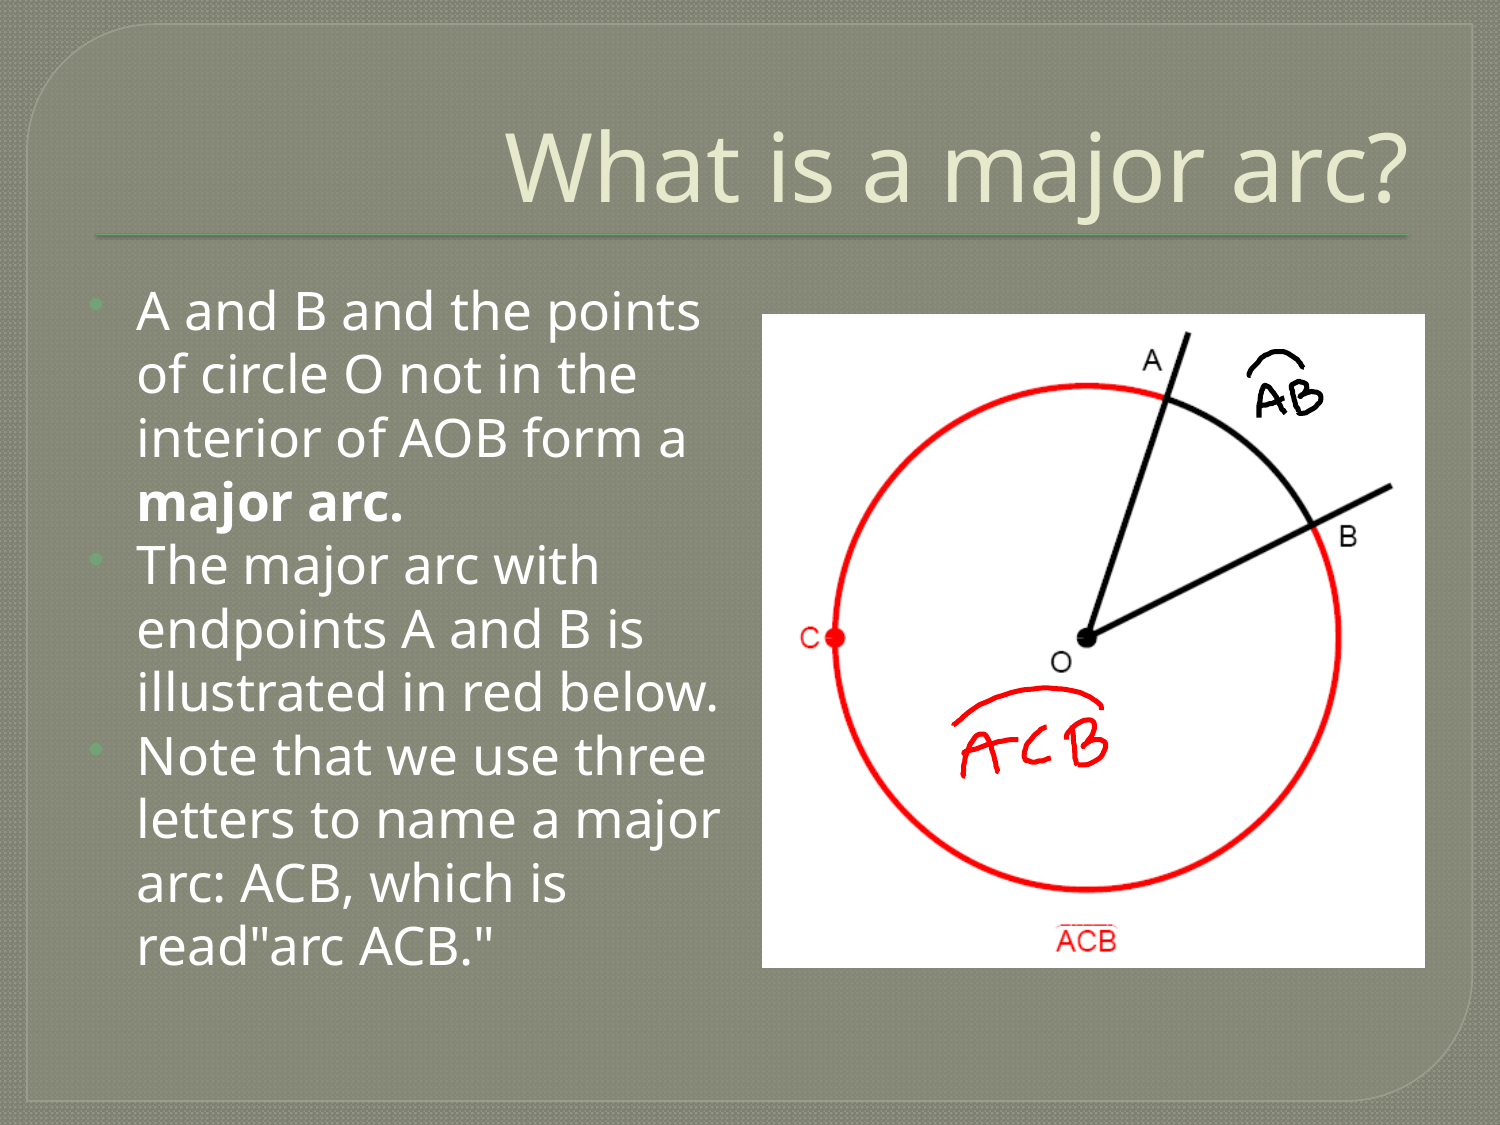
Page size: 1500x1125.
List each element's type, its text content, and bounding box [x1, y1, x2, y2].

title What is a major arc? [75, 41, 1425, 230]
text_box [953, 687, 1106, 777]
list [762, 314, 1426, 968]
list A and B and the points of circle O not in the interior of AOB form a major arc. The major arc with endpoints A and B is illustrated in red below. Note that we use three letters to name a major arc: ACB, which is read"arc ACB." [75, 270, 738, 1013]
